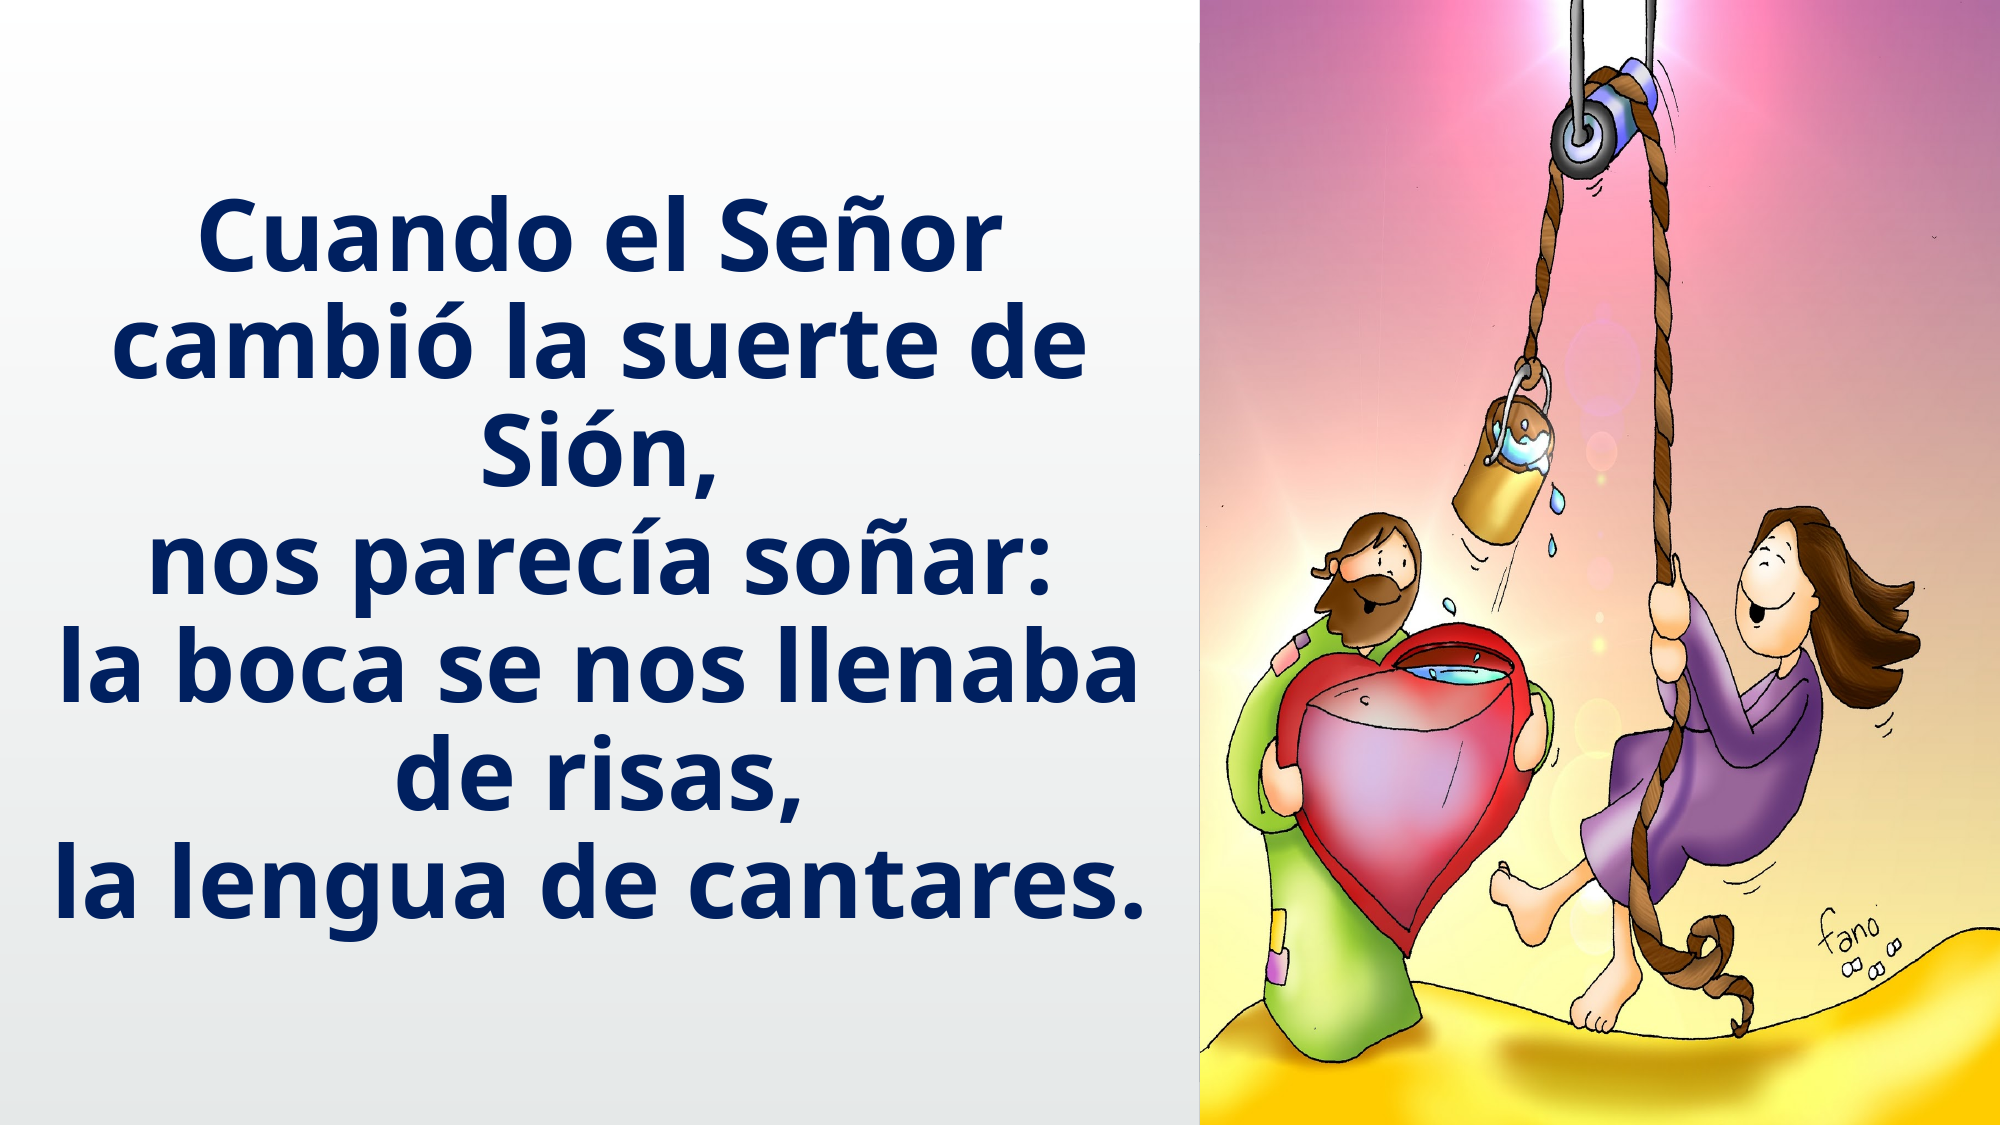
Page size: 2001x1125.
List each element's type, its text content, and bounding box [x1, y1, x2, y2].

picture [1200, 0, 2000, 1125]
title Cuando el Señor cambió la suerte de Sión, nos parecía soñar: la boca se nos llenaba de risas, la lengua de cantares. [0, 0, 1200, 1125]
